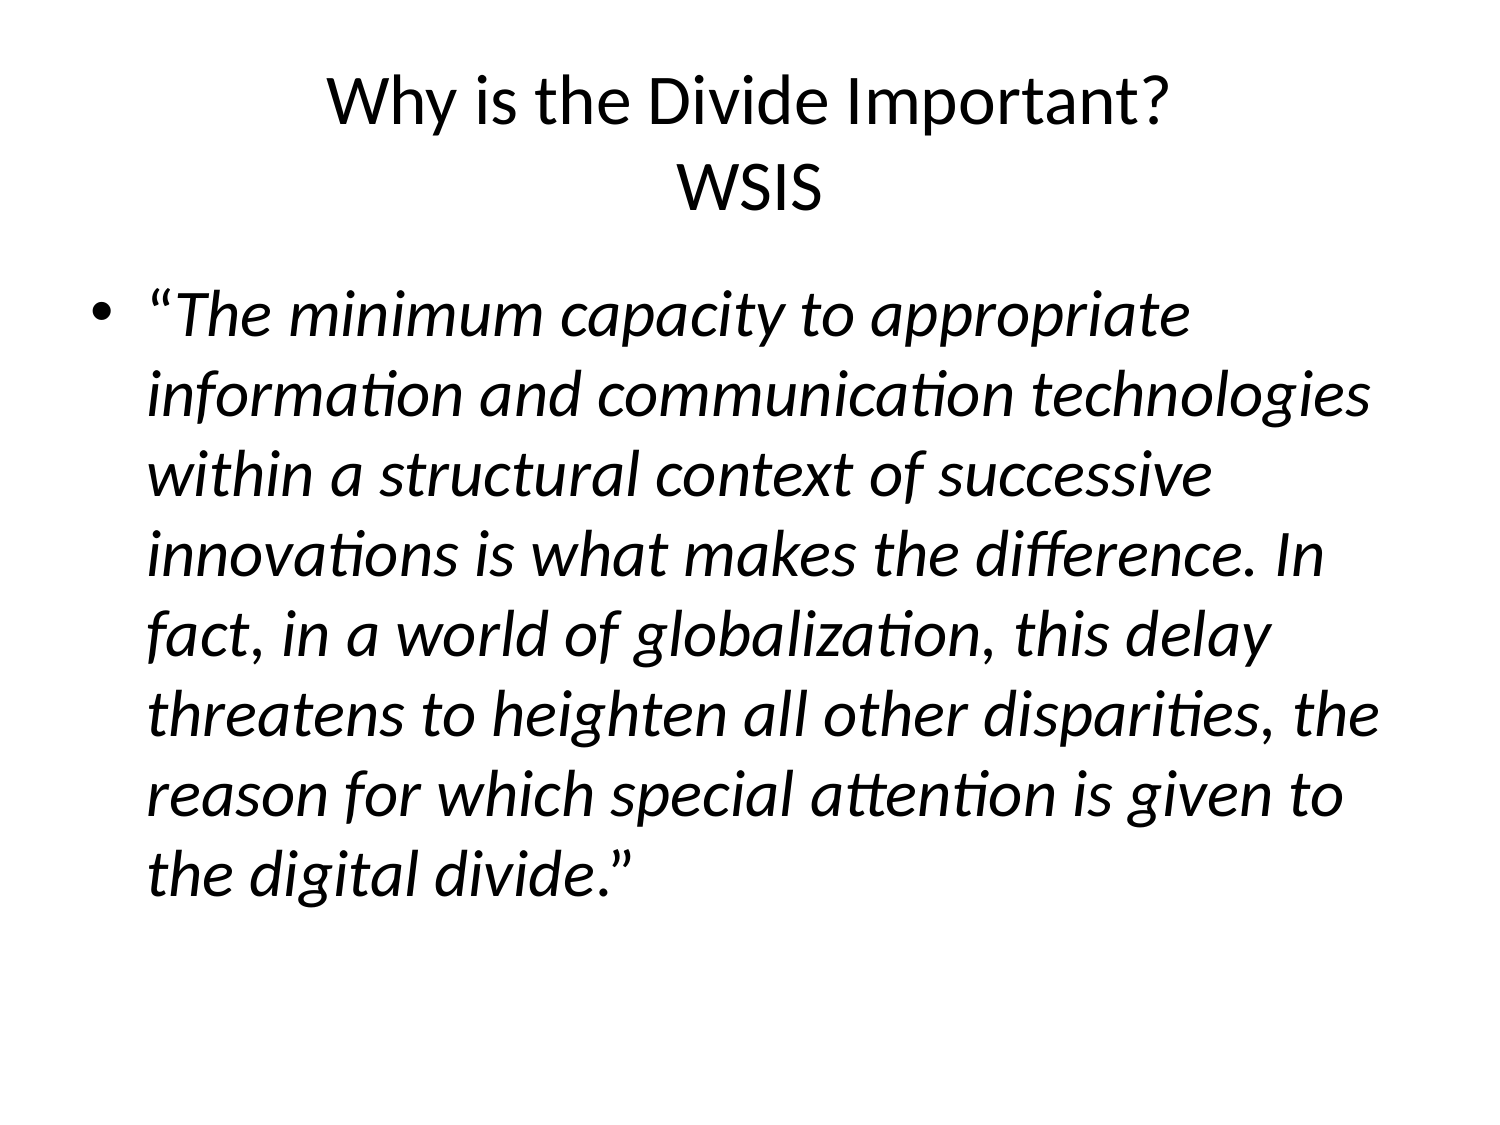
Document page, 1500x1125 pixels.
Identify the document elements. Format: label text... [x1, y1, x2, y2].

title Why is the Divide Important? WSIS [75, 45, 1425, 233]
list “The minimum capacity to appropriate information and communication technologies within a structural context of successive innovations is what makes the difference. In fact, in a world of globalization, this delay threatens to heighten all other disparities, the reason for which special attention is given to the digital divide.” [75, 262, 1425, 1005]
